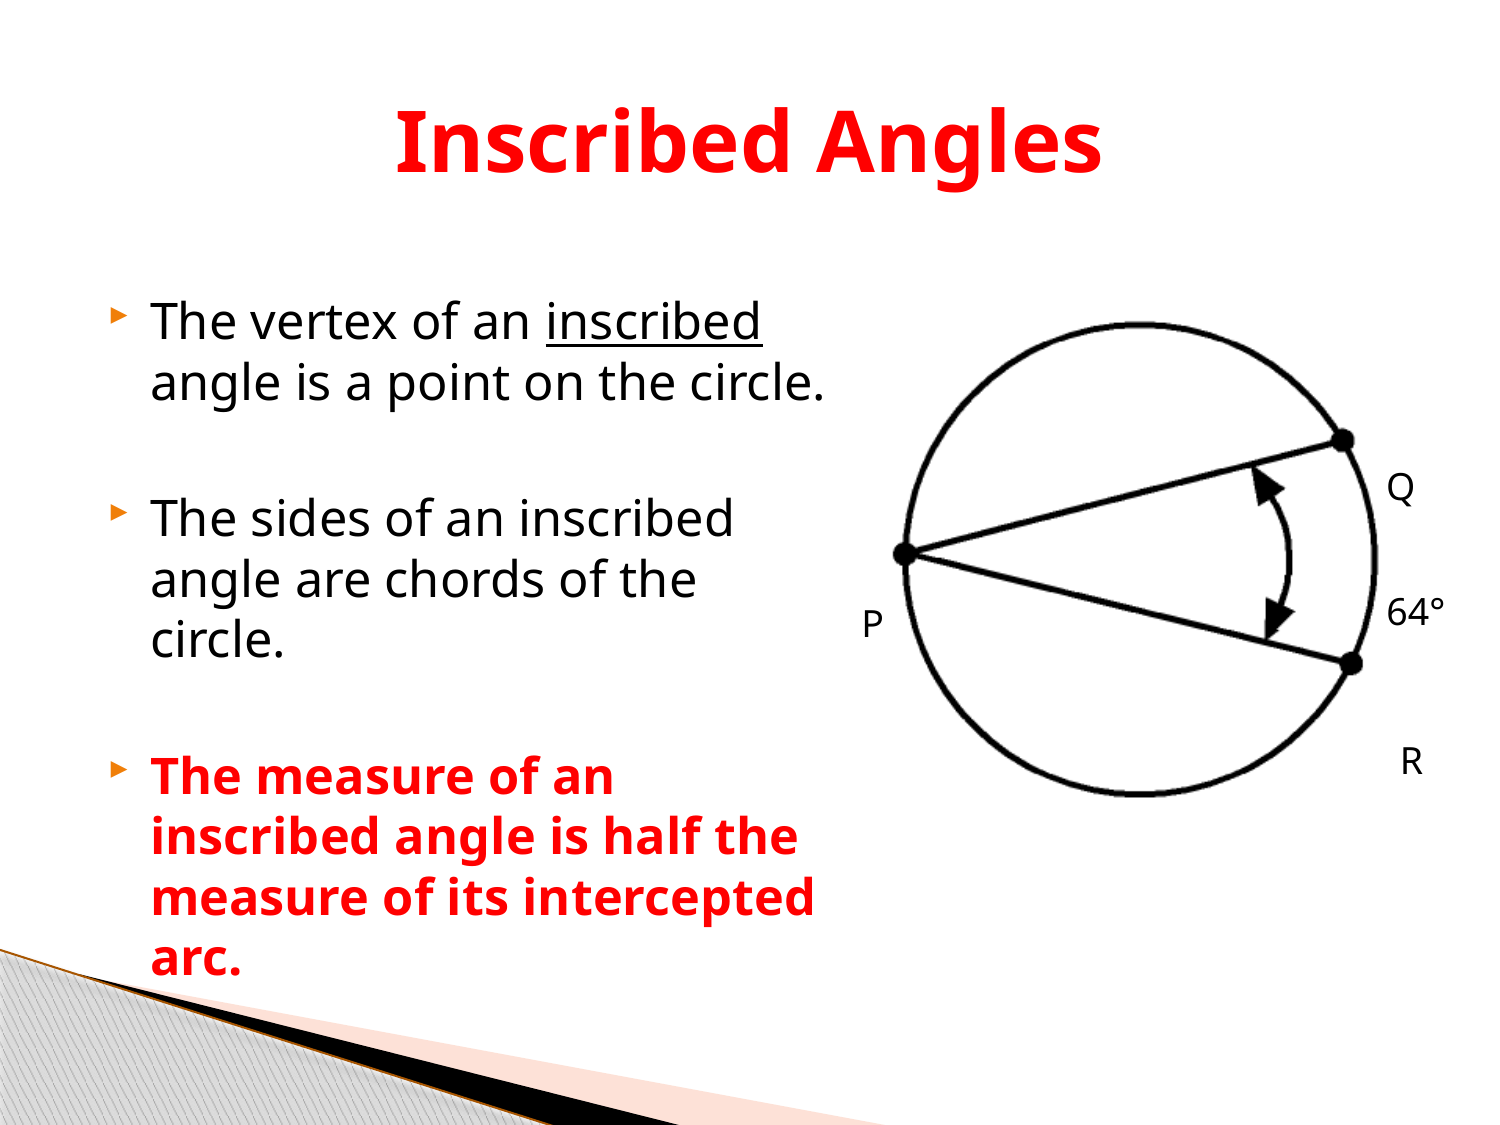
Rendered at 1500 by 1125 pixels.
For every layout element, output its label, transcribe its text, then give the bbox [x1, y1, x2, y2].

text_box Q [1390, 455, 1431, 515]
list The vertex of an inscribed angle is a point on the circle. The sides of an inscribed angle are chords of the circle. The measure of an inscribed angle is half the measure of its intercepted arc. [75, 282, 859, 1006]
title Inscribed Angles [75, 45, 1425, 233]
text_box 64° [1390, 580, 1461, 641]
picture [887, 312, 1385, 804]
text_box R [1390, 730, 1438, 790]
text_box P [846, 592, 881, 653]
